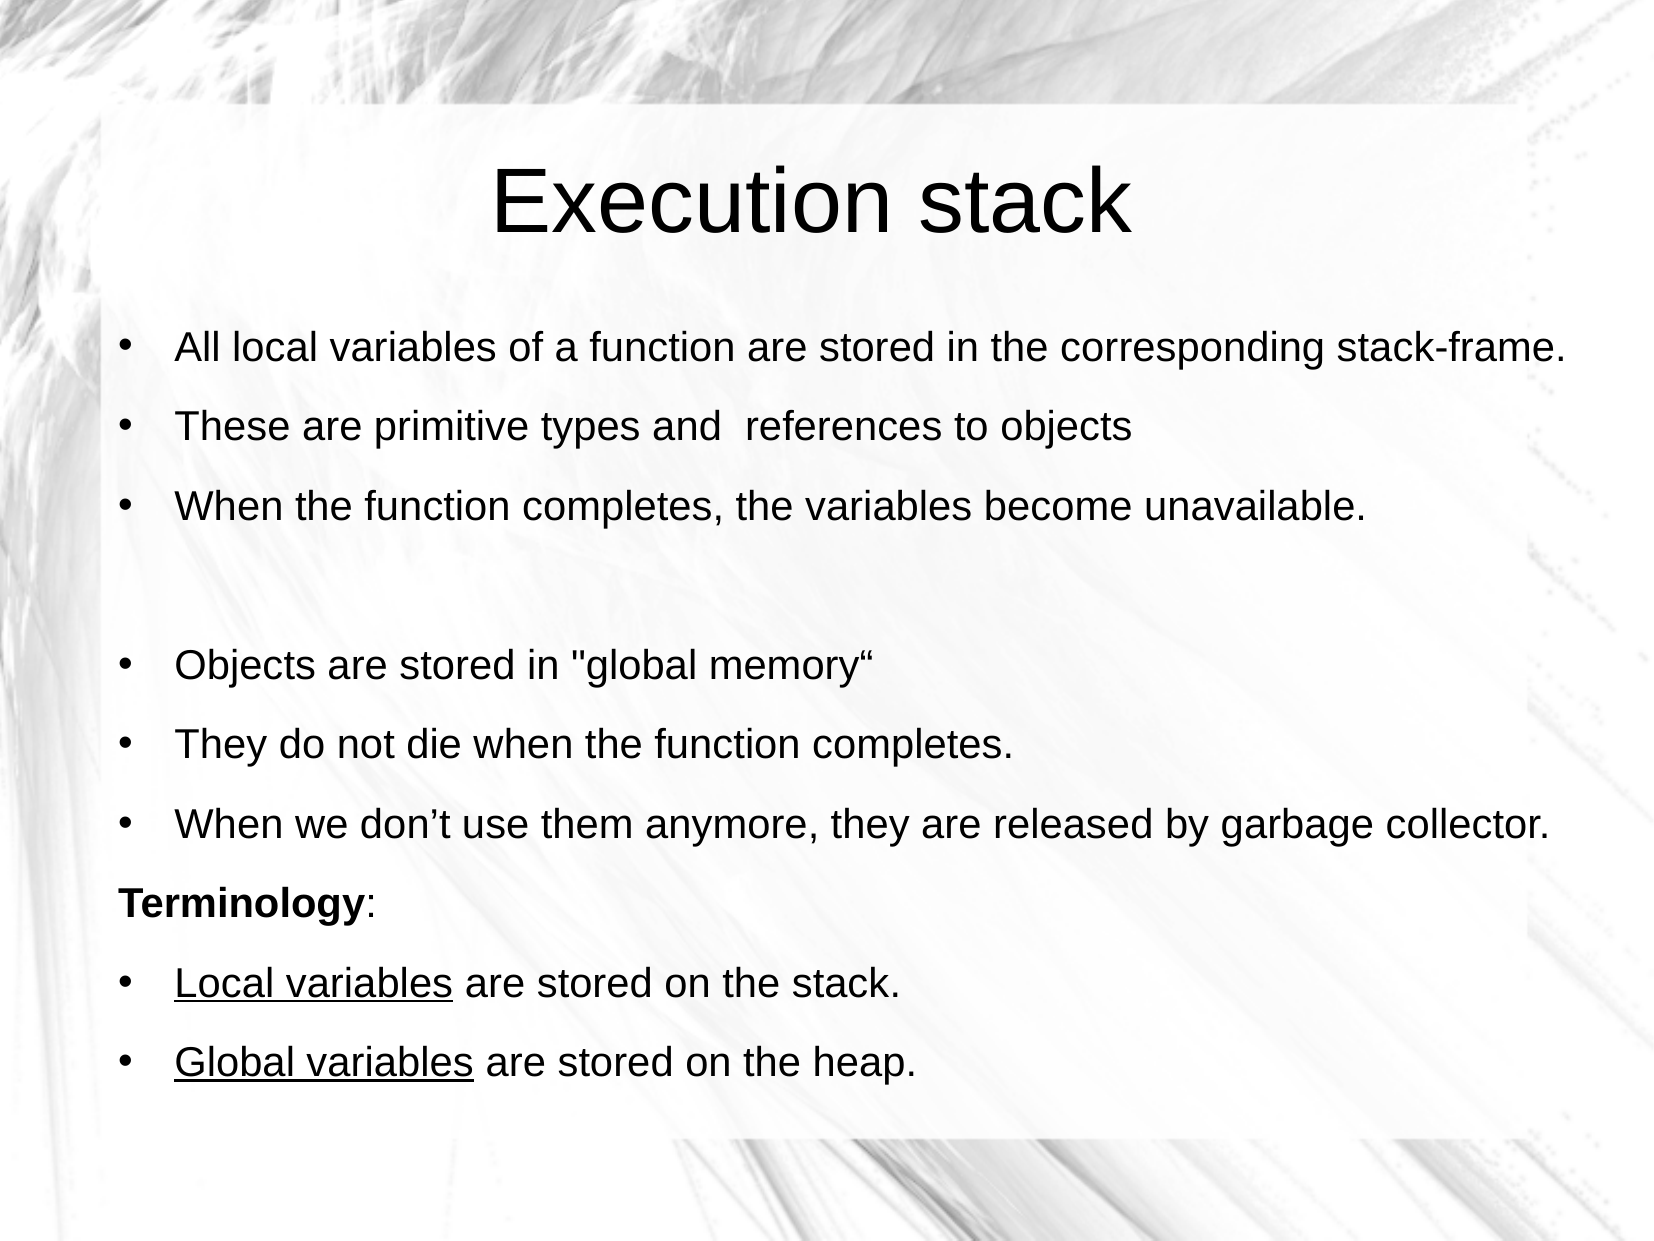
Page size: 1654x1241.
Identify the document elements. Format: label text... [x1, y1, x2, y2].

list All local variables of a function are stored in the corresponding stack-frame. These are primitive types and references to objects When the function completes, the variables become unavailable. Objects are stored in "global memory“ They do not die when the function completes. When we don’t use them anymore, they are released by garbage collector. Terminology: Local variables are stored on the stack. Global variables are stored on the heap. [118, 319, 1571, 1102]
title Execution stack [118, 112, 1506, 281]
picture [0, 0, 1654, 1241]
